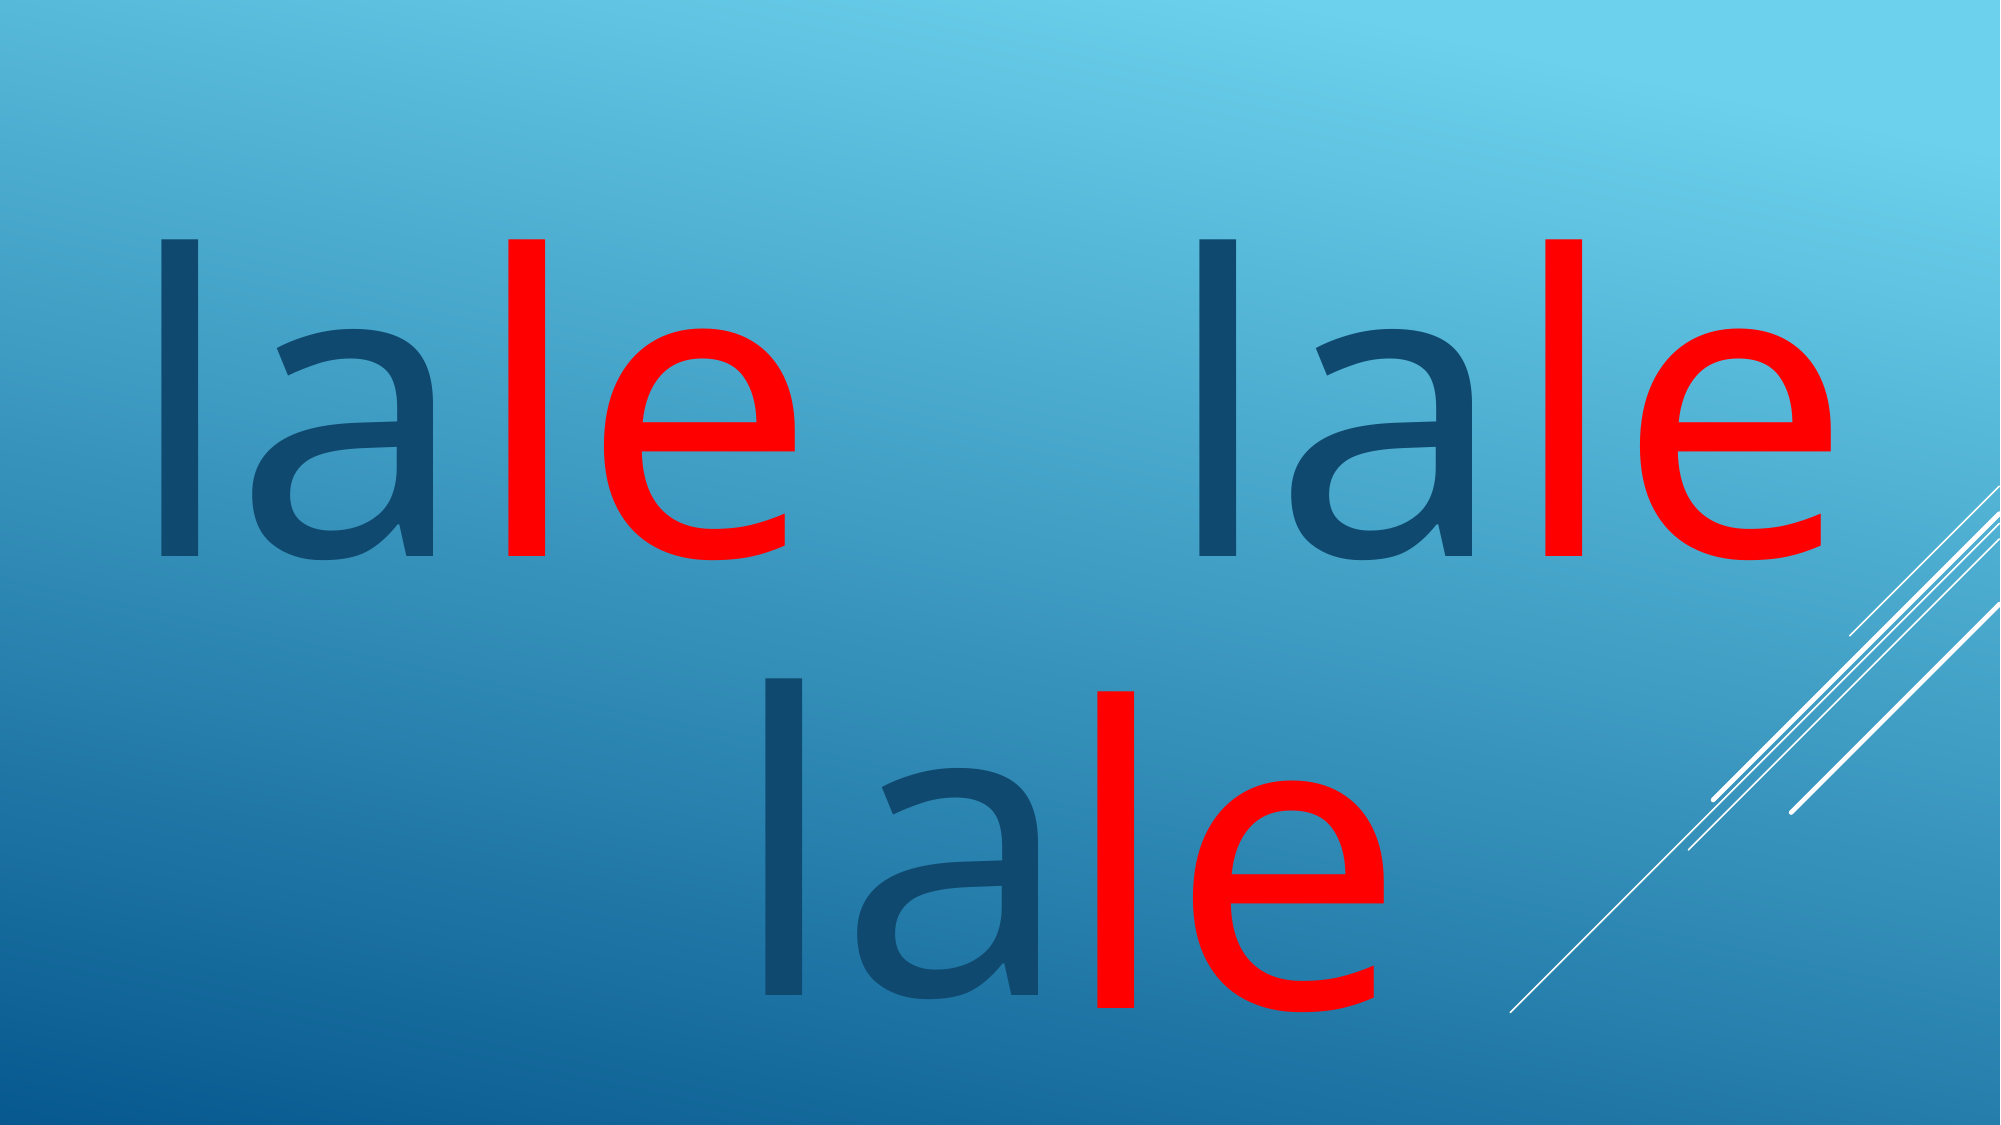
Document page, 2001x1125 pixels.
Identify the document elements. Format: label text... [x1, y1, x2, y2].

text_box la [111, 92, 459, 686]
text_box la [715, 531, 1047, 1125]
text_box le [1047, 531, 1516, 1125]
text_box la [1150, 92, 1495, 531]
text_box le [1495, 79, 1964, 700]
text_box le [459, 79, 928, 700]
